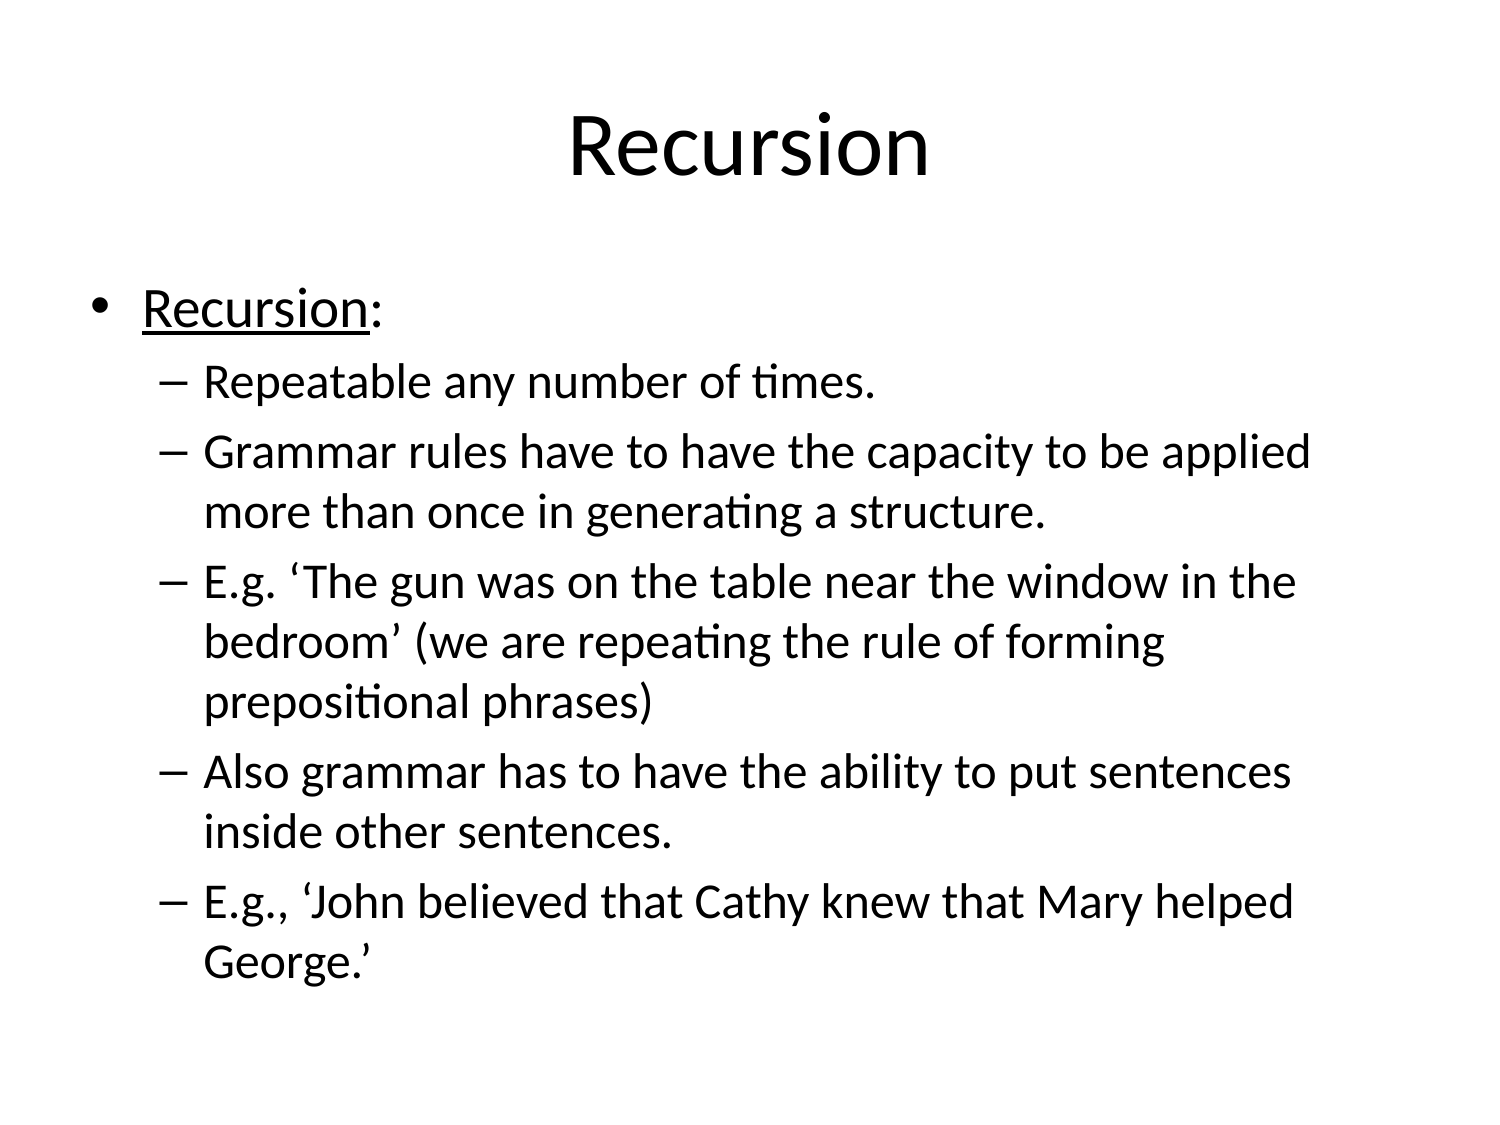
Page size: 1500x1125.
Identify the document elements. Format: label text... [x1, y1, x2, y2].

list Recursion: Repeatable any number of times. Grammar rules have to have the capacity to be applied more than once in generating a structure. E.g. ‘The gun was on the table near the window in the bedroom’ (we are repeating the rule of forming prepositional phrases) Also grammar has to have the ability to put sentences inside other sentences. E.g., ‘John believed that Cathy knew that Mary helped George.’ [75, 262, 1425, 1005]
title Recursion [75, 45, 1425, 233]
